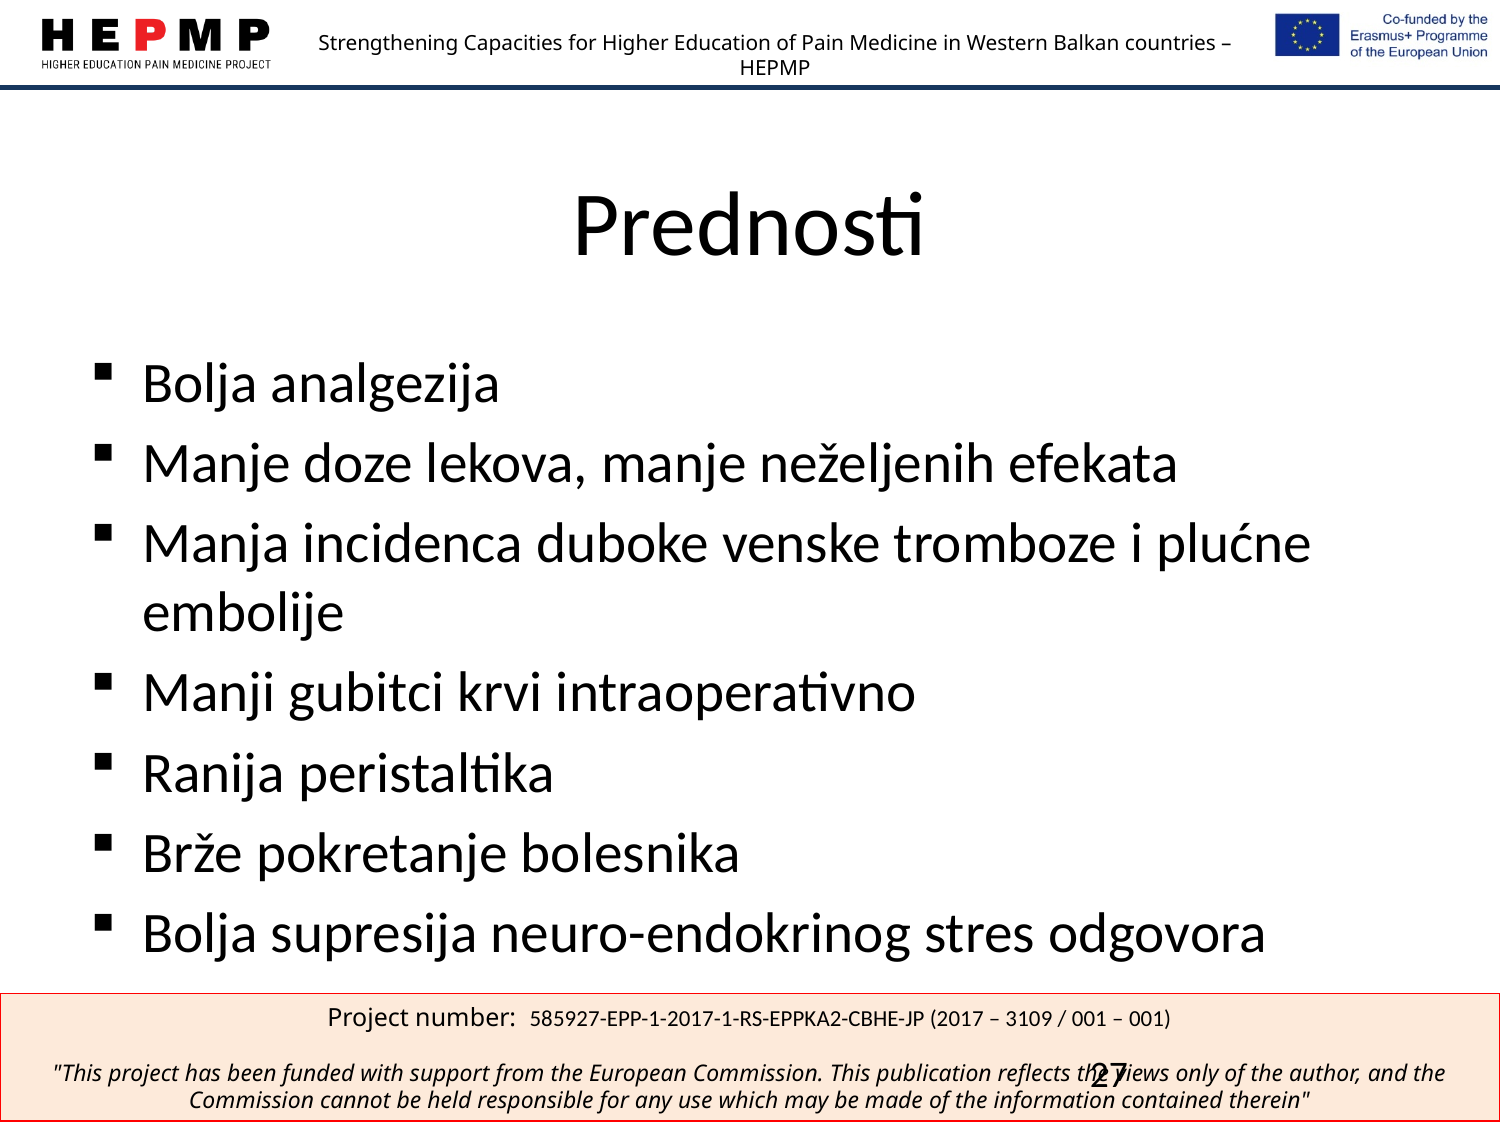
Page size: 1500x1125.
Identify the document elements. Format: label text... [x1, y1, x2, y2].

slide_number 27 [1074, 1042, 1425, 1103]
picture [0, 0, 300, 100]
title Prednosti [75, 125, 1425, 313]
picture [1262, 1, 1498, 69]
list Bolja analgezija Manje doze lekova, manje neželjenih efekata Manja incidenca duboke venske tromboze i plućne embolije Manji gubitci krvi intraoperativno Ranija peristaltika Brže pokretanje bolesnika Bolja supresija neuro-endokrinog stres odgovora [75, 337, 1425, 975]
